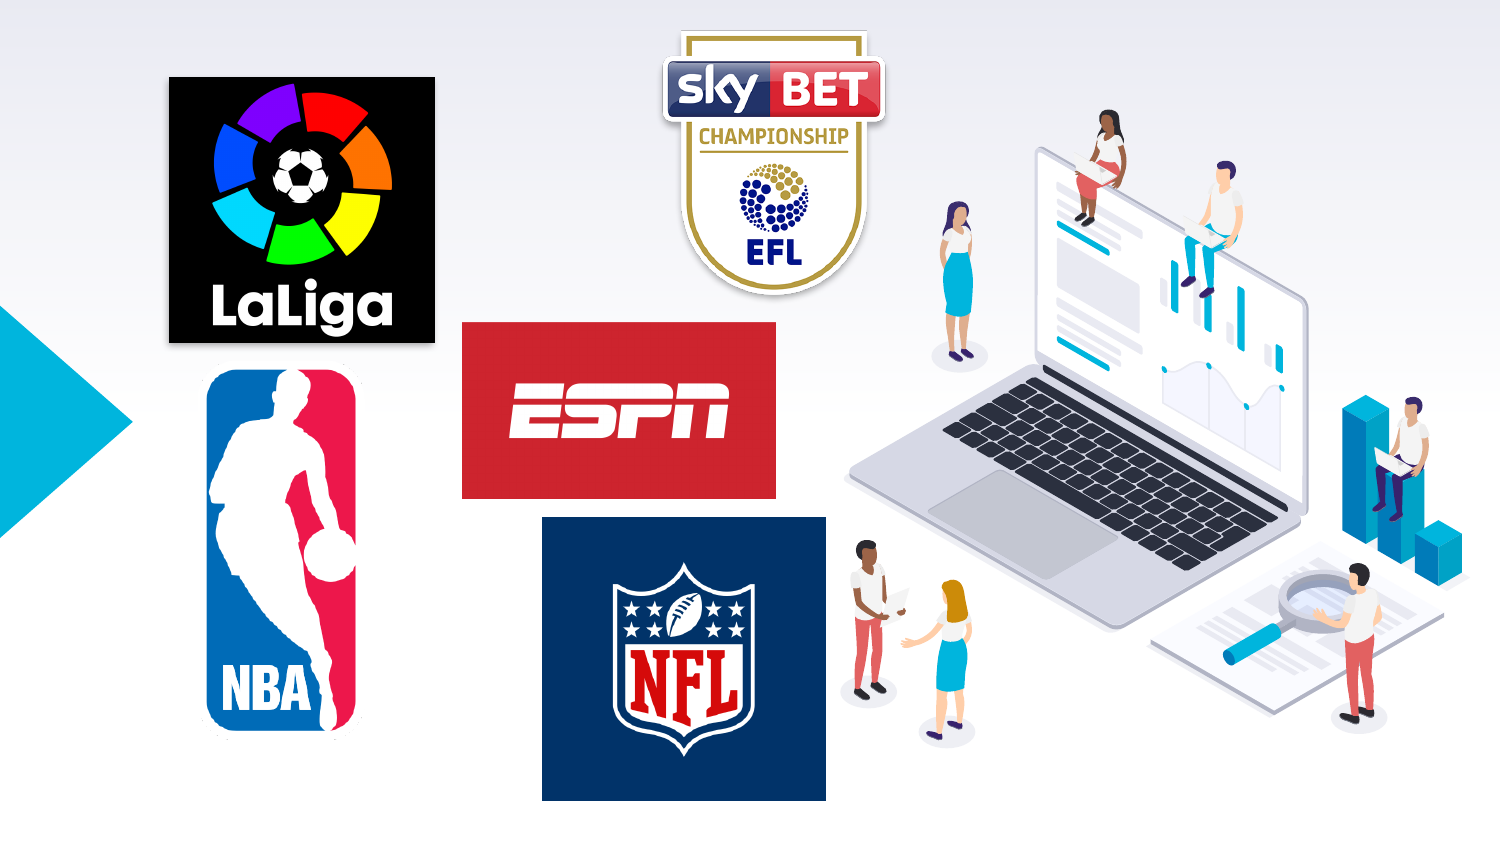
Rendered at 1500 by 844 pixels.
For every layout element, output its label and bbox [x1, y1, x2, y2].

picture [80, 321, 776, 752]
picture [168, 76, 435, 343]
picture [542, 517, 826, 802]
text_box [839, 109, 1471, 749]
picture [637, 26, 911, 300]
